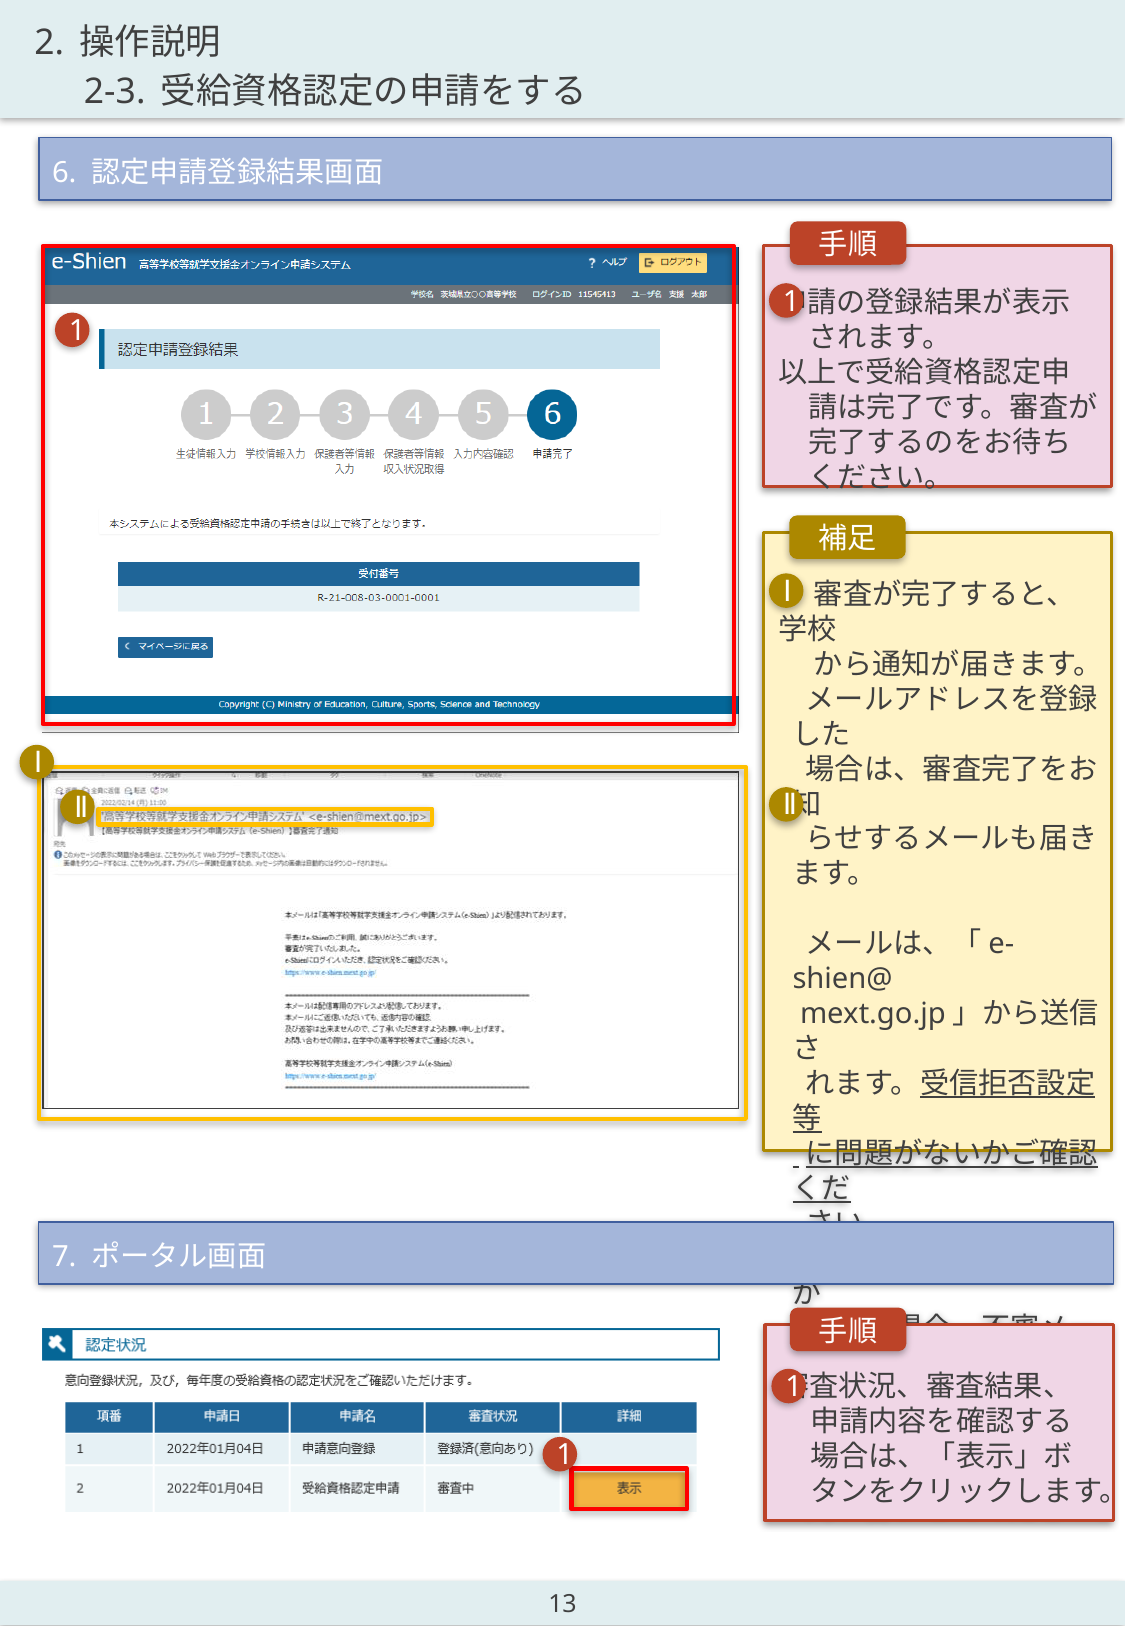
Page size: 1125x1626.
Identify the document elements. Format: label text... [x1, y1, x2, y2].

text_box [60, 780, 94, 828]
text_box 申請の登録結果が表示されます。 以上で受給資格認定申請は完了です。審査が完了するのをお待ちください。 [762, 245, 1112, 487]
text_box 手順 [789, 221, 907, 265]
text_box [769, 778, 803, 825]
text_box 7. ポータル画面 [38, 1221, 1114, 1285]
text_box [38, 766, 747, 1120]
picture [38, 1313, 723, 1512]
text_box 6. 認定申請登録結果画面 [38, 137, 1112, 201]
picture [42, 771, 739, 1110]
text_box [20, 735, 54, 783]
text_box 手順 [789, 1307, 907, 1352]
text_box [543, 1428, 577, 1475]
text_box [769, 274, 803, 321]
text_box 審査が完了すると、学校 から通知が届きます。 メールアドレスを登録した 場合は、審査完了をお知 らせするメールも届きます。 メールは、「e-shien@ mext.go.jp」から送信さ れます。受信拒否設定等 に問題がないかご確認くだ さい。 送信元が異なるメールが 届いた場合、不審メール の可能性があります。 判断に迷う場合は学校に 問い合わせてください。 [762, 532, 1112, 1151]
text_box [772, 1359, 806, 1407]
list 2. 操作説明 2-3. 受給資格認定の申請をする [19, 0, 1107, 119]
text_box 審査状況、審査結果、申請内容を確認する場合は、「表示」ボタンをクリックします。 [764, 1324, 1114, 1521]
text_box 補足 [789, 515, 906, 559]
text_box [769, 564, 803, 611]
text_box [55, 303, 89, 351]
picture [42, 247, 739, 733]
